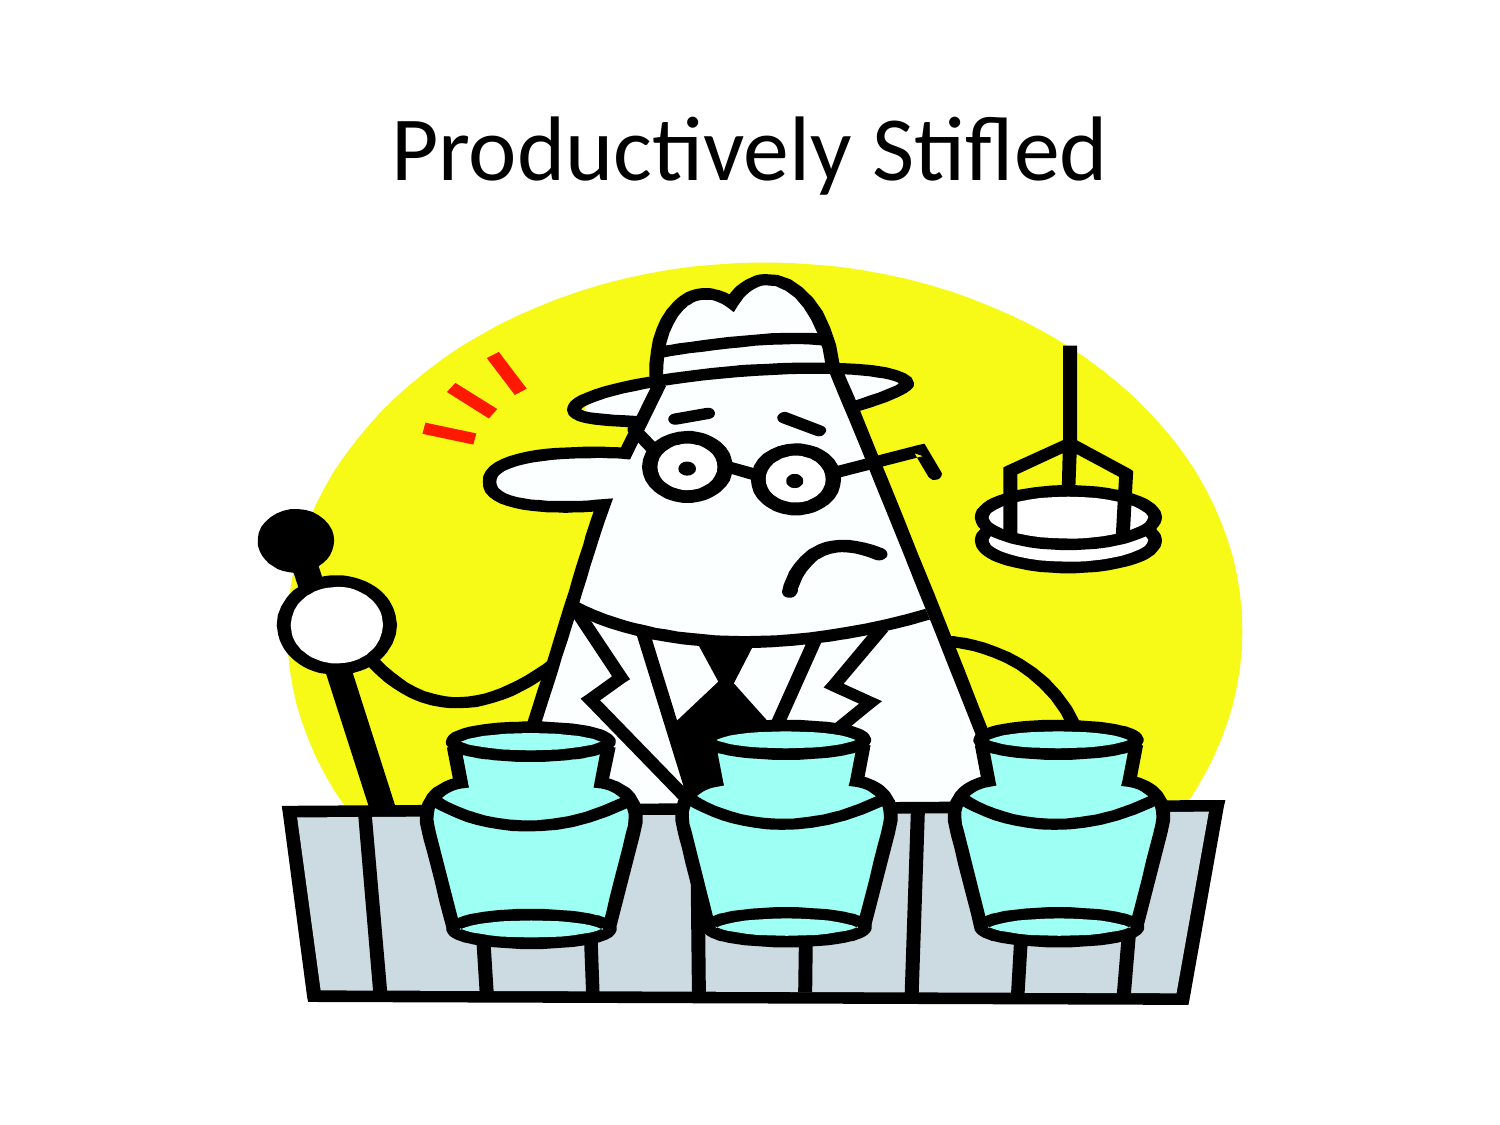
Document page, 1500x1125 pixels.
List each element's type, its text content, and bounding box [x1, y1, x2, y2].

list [257, 262, 1243, 1006]
title Productively Stifled [75, 50, 1425, 238]
